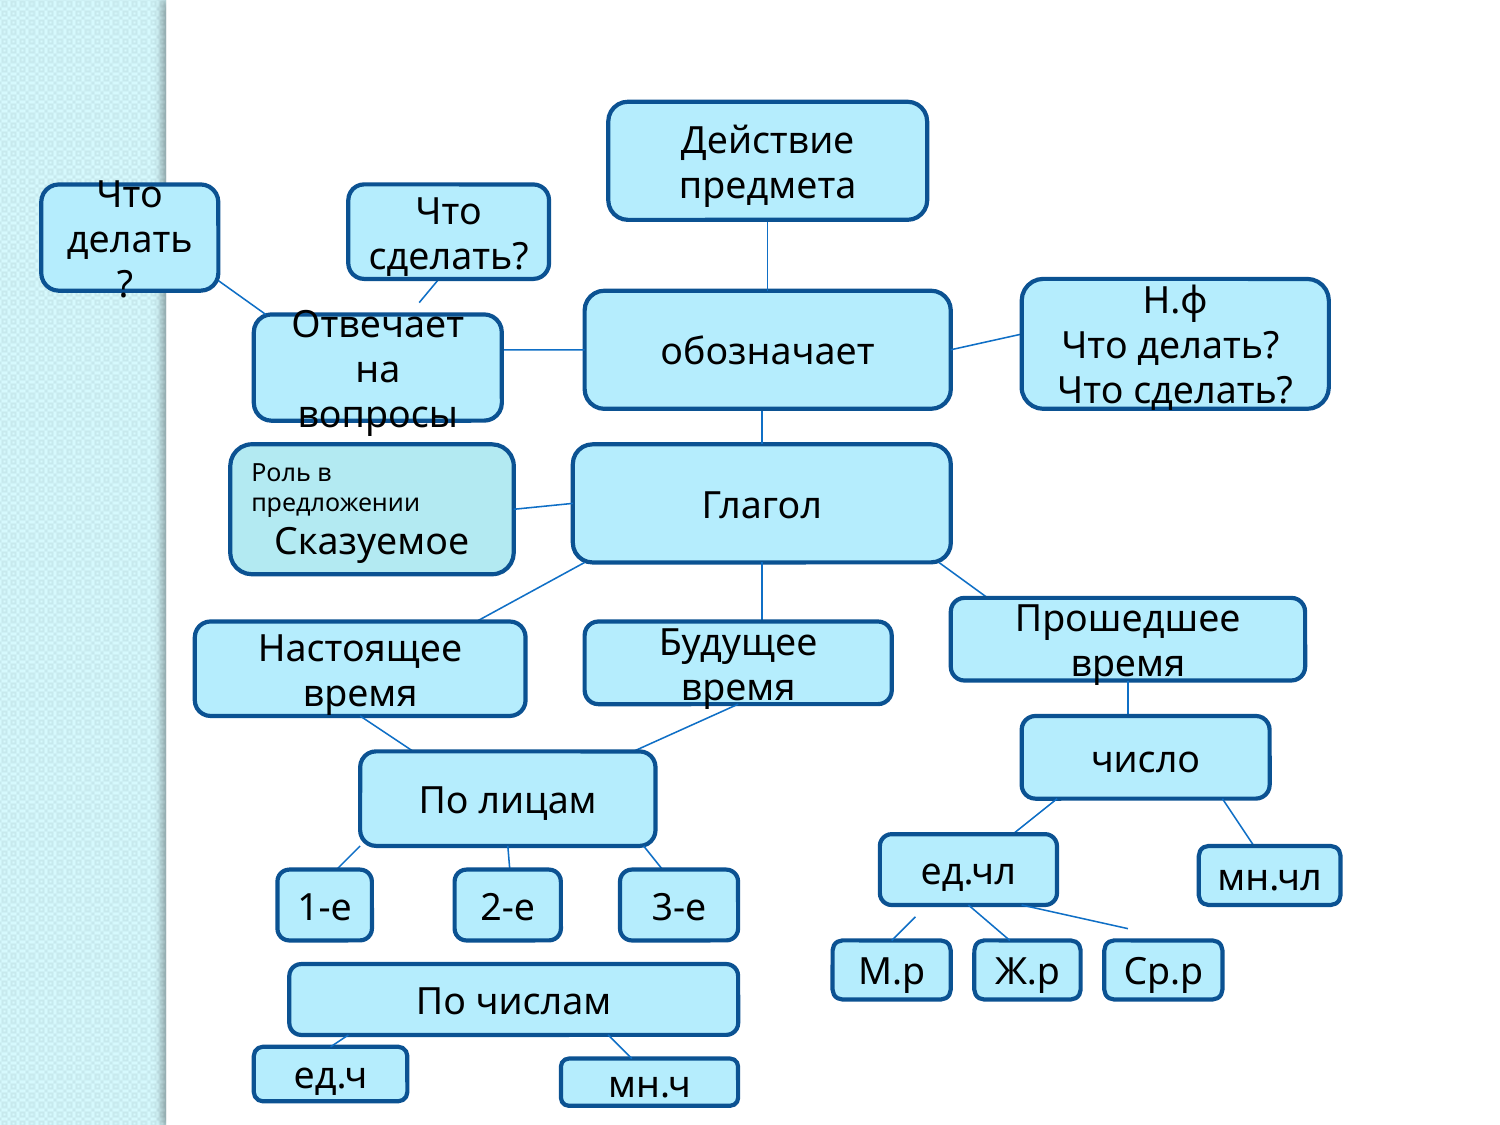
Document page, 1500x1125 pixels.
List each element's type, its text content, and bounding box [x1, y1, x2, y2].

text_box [513, 503, 573, 510]
text_box Н.ф Что делать? Что сделать? [1019, 276, 1331, 411]
text_box ед.чл [877, 832, 1060, 908]
text_box Отвечает на вопросы [251, 312, 504, 423]
text_box По лицам [358, 821, 658, 849]
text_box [454, 562, 585, 634]
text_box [968, 904, 1010, 941]
text_box 2-е [452, 867, 564, 943]
text_box М.р [830, 938, 953, 1002]
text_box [418, 231, 479, 303]
text_box Что сделать? [346, 182, 552, 282]
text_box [607, 1034, 633, 1059]
text_box Глагол [570, 442, 953, 565]
text_box Что делать? [39, 182, 221, 293]
text_box 3-е [617, 867, 741, 943]
text_box Настоящее время [192, 619, 528, 719]
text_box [359, 715, 494, 811]
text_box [997, 798, 1058, 847]
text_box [330, 1034, 349, 1047]
text_box число [1019, 713, 1272, 801]
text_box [1222, 798, 1270, 870]
text_box По числам [287, 961, 741, 1038]
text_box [1021, 904, 1129, 929]
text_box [501, 703, 739, 811]
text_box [182, 255, 266, 315]
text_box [891, 916, 916, 941]
text_box Действие предмета [606, 99, 930, 222]
text_box Будущее время [582, 619, 894, 707]
text_box Прошедшее время [949, 595, 1308, 683]
text_box ед.ч [251, 1044, 410, 1104]
text_box мн.ч [558, 1056, 741, 1108]
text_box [507, 845, 514, 918]
text_box обозначает [582, 288, 953, 411]
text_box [312, 845, 361, 894]
text_box Роль в предложении Сказуемое [228, 442, 516, 577]
text_box мн.чл [1196, 843, 1343, 908]
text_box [643, 845, 692, 906]
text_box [938, 562, 1070, 658]
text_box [950, 325, 1058, 351]
text_box 1-е [275, 867, 375, 943]
text_box Ср.р [1102, 938, 1225, 1002]
text_box Ж.р [972, 938, 1083, 1002]
